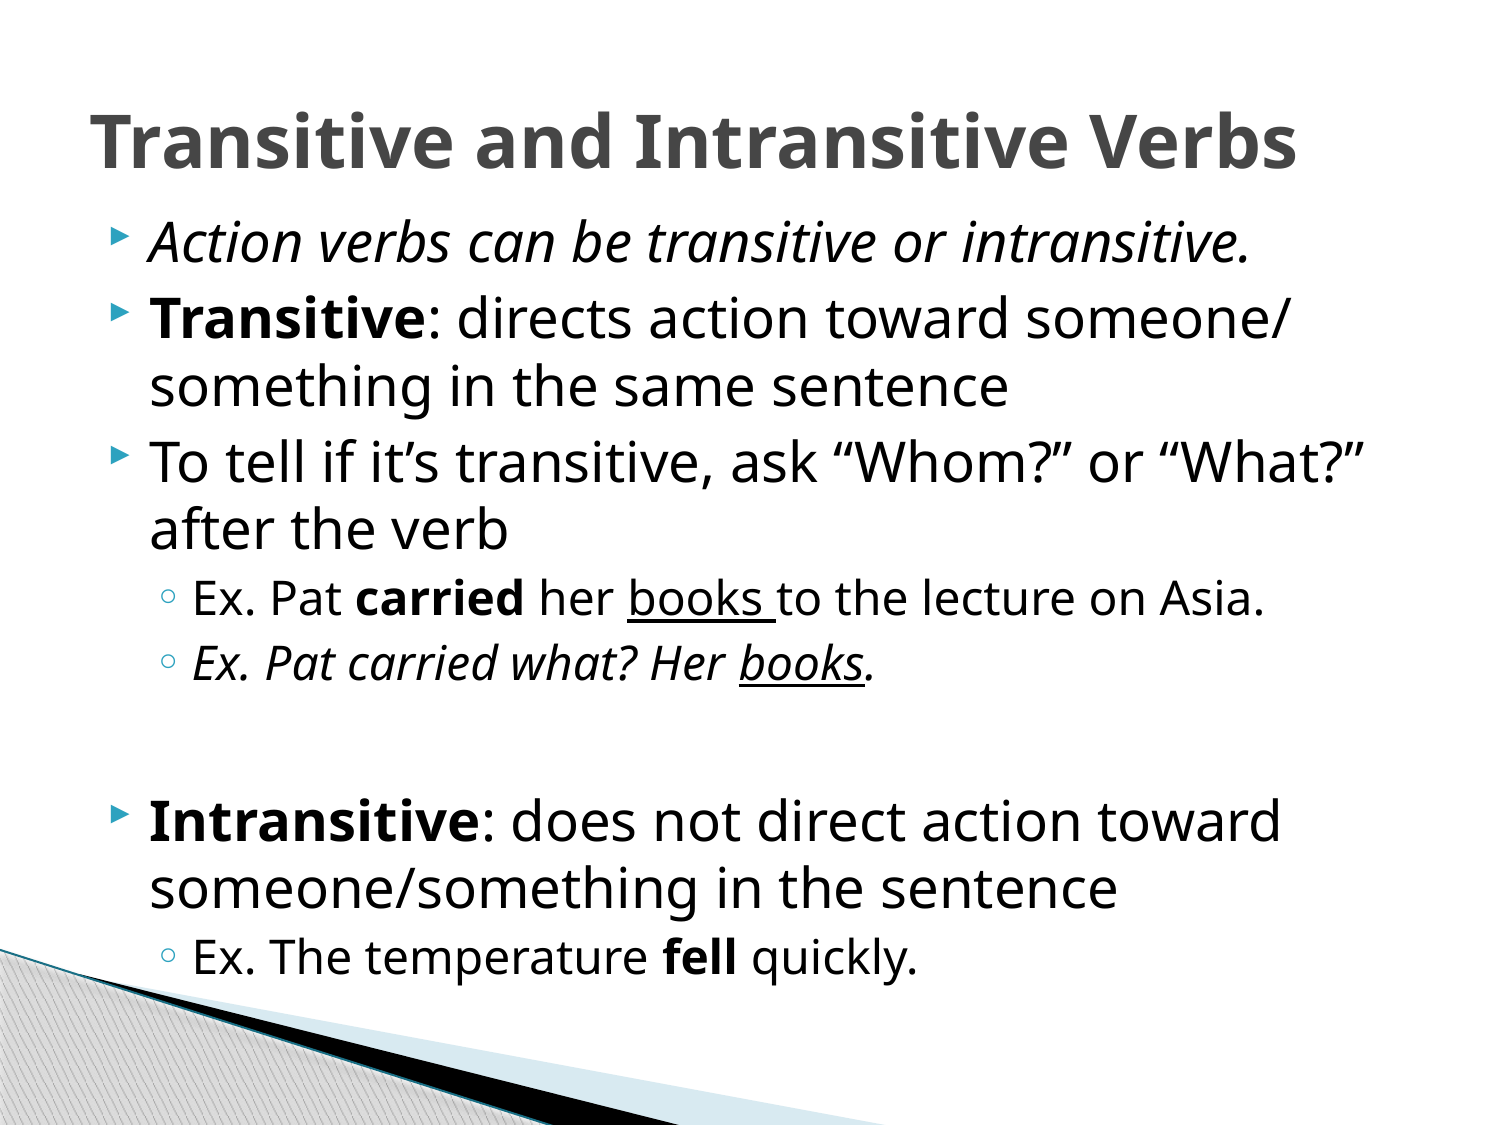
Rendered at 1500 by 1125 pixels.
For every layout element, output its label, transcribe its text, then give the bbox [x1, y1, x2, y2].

title Transitive and Intransitive Verbs [75, 45, 1425, 233]
list Action verbs can be transitive or intransitive. Transitive: directs action toward someone/ something in the same sentence To tell if it’s transitive, ask “Whom?” or “What?” after the verb Ex. Pat carried her books to the lecture on Asia. Ex. Pat carried what? Her books. Intransitive: does not direct action toward someone/something in the sentence Ex. The temperature fell quickly. [75, 233, 1425, 1078]
